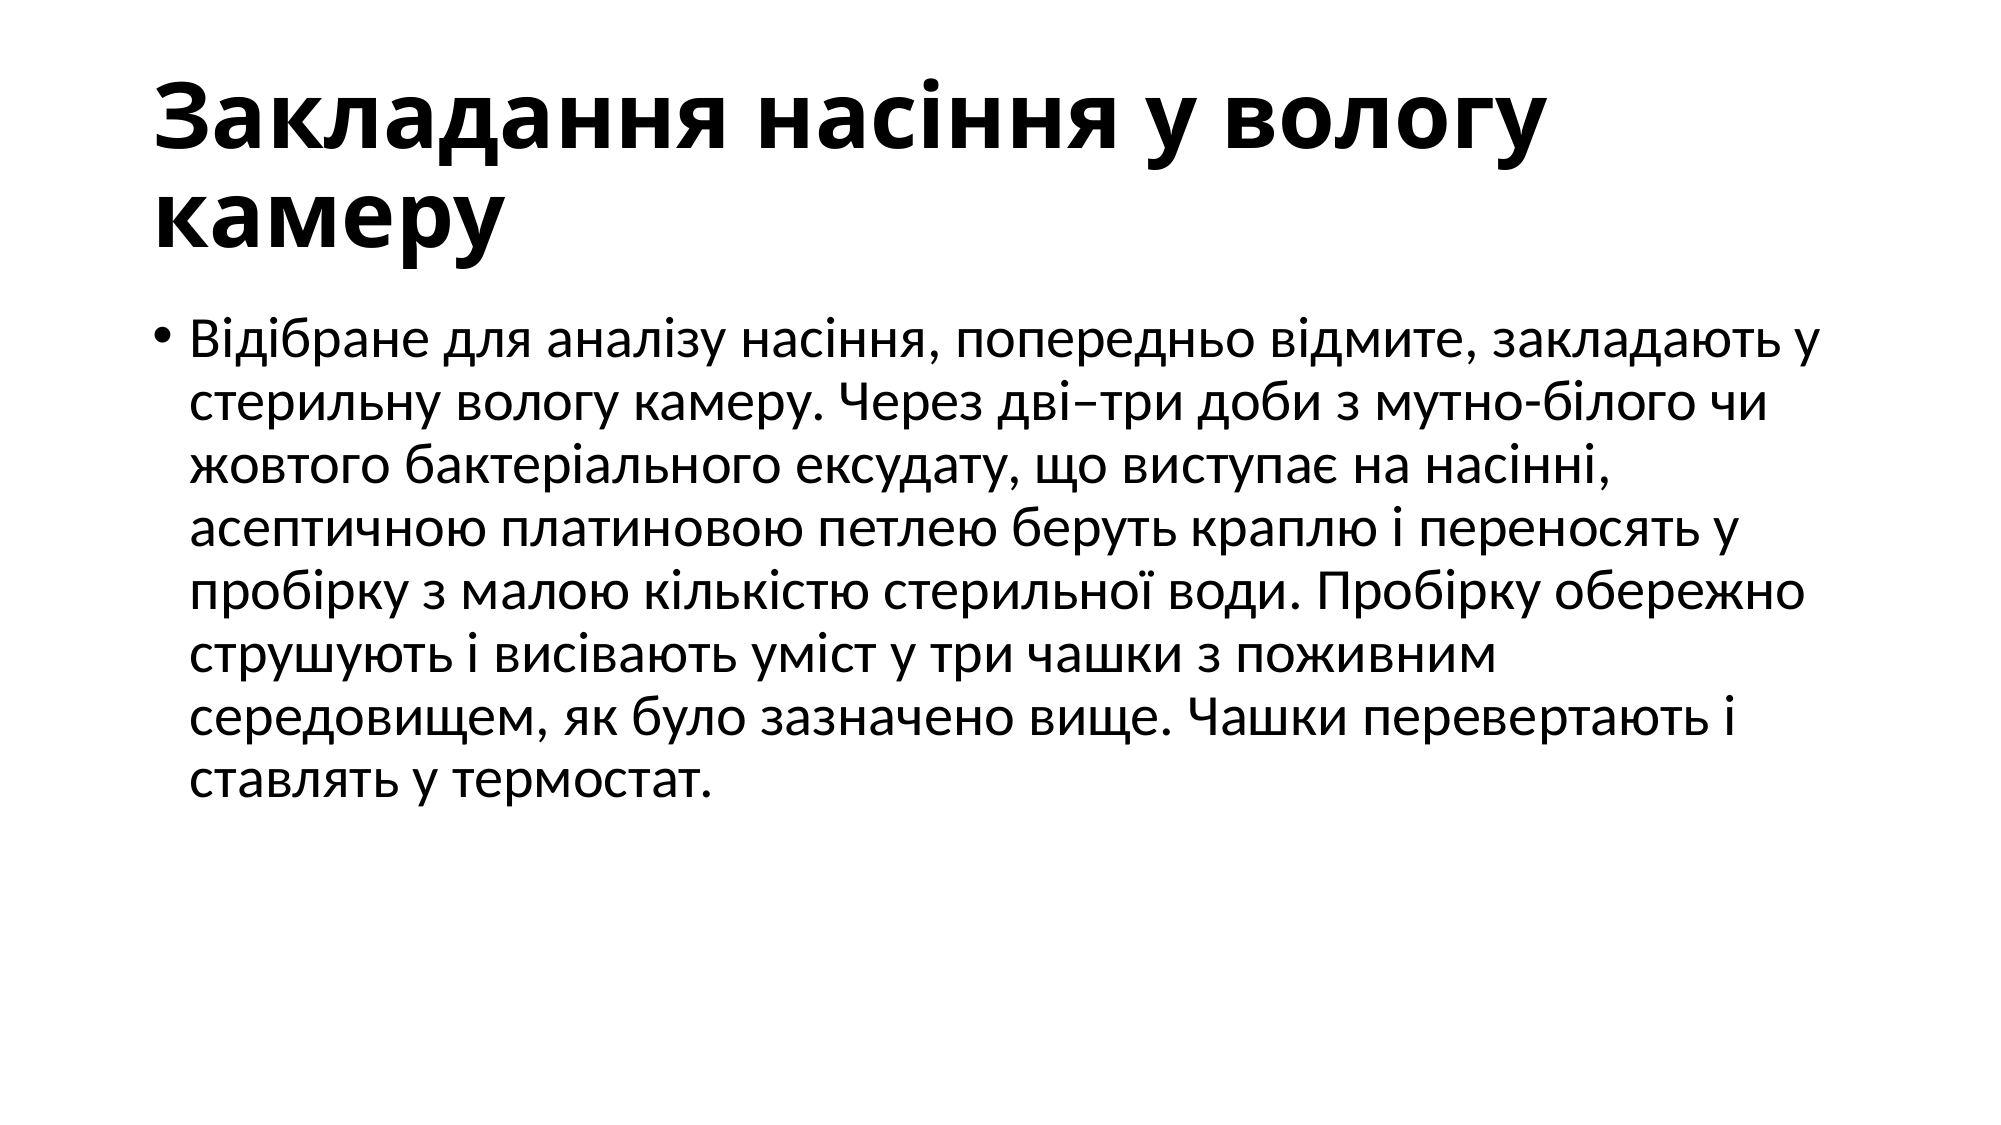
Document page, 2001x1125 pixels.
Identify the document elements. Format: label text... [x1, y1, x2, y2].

list Відібране для аналізу насіння, попередньо відмите, закладають у стерильну вологу камеру. Через дві–три доби з мутно-білого чи жовтого бактеріального ексудату, що виступає на насінні, асептичною платиновою петлею беруть краплю і переносять у пробірку з малою кількістю стерильної води. Пробірку обережно струшують і висівають уміст у три чашки з поживним середовищем, як було зазначено вище. Чашки перевертають і ставлять у термостат. [137, 299, 1863, 1014]
title Закладання насіння у вологу камеру [137, 59, 1863, 278]
